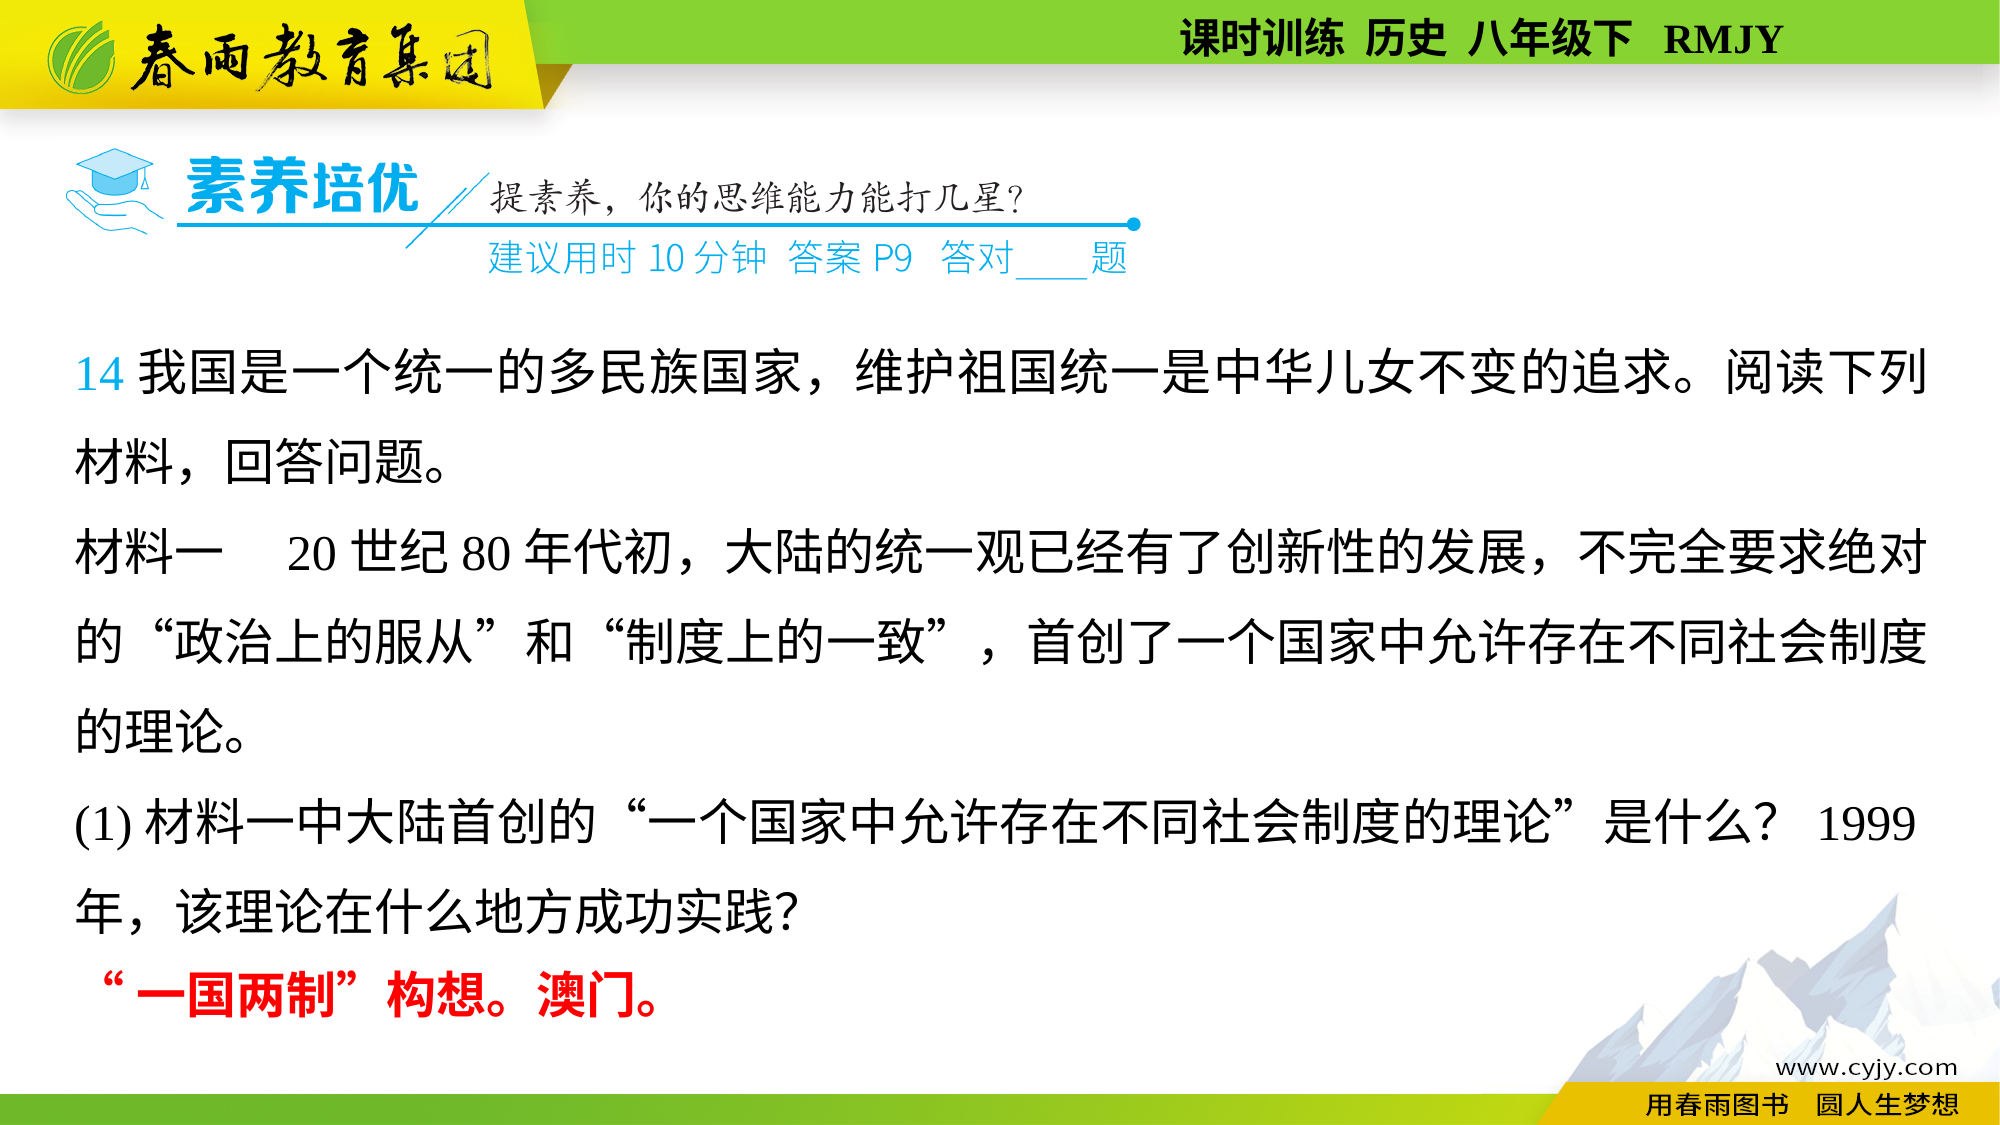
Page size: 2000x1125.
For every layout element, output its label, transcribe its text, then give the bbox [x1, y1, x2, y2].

list 14我国是一个统一的多民族国家，维护祖国统一是中华儿女不变的追求。阅读下列材料，回答问题。 材料一 20世纪80年代初，大陆的统一观已经有了创新性的发展，不完全要求绝对的“政治上的服从”和“制度上的一致”，首创了一个国家中允许存在不同社会制度的理论。 (1)材料一中大陆首创的“一个国家中允许存在不同社会制度的理论”是什么？1999年，该理论在什么地方成功实践？ [59, 302, 1944, 925]
picture [0, 0, 2000, 1125]
text_box “一国两制”构想。澳门。 [59, 925, 1944, 1031]
